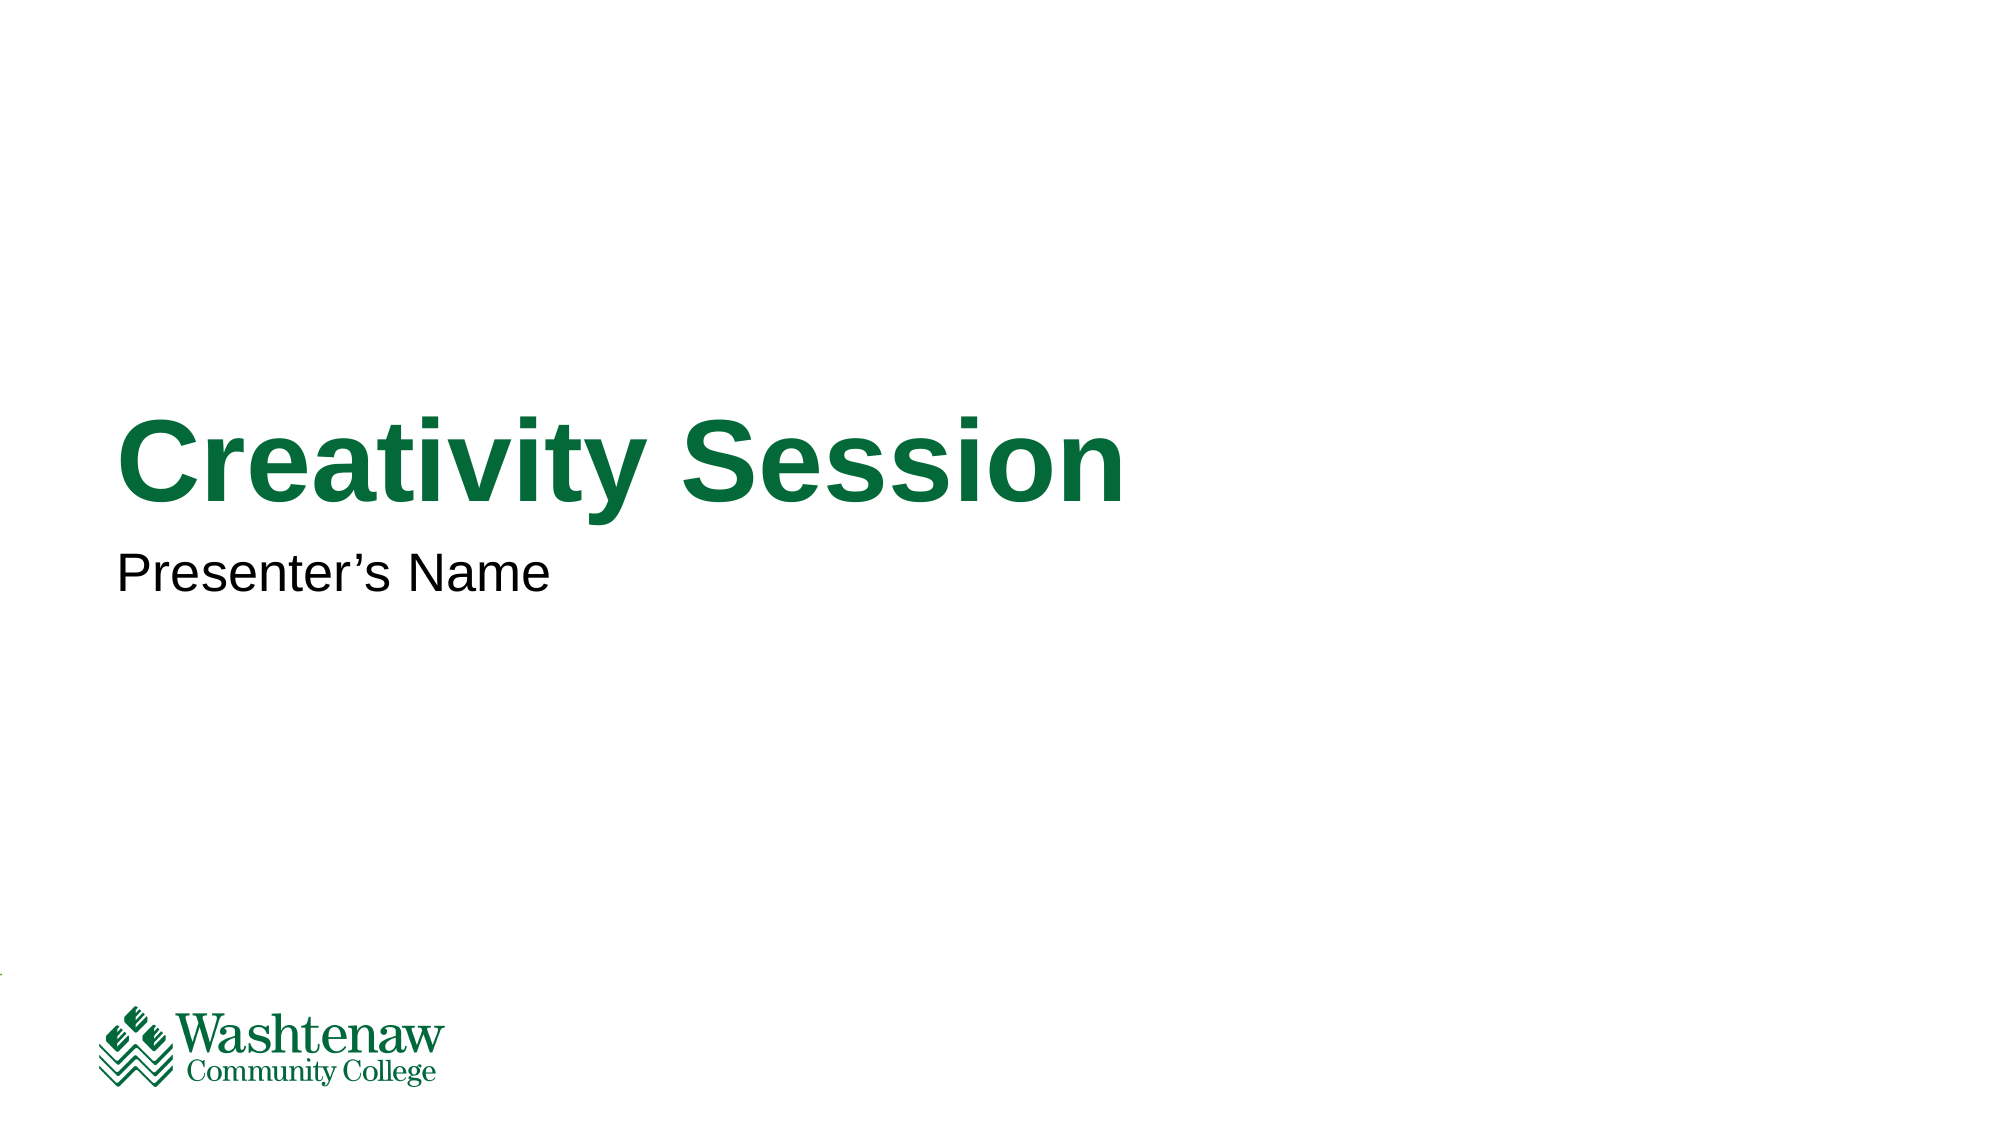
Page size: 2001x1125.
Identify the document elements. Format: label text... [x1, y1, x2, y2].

title Creativity Session [116, 224, 1834, 525]
subtitle Presenter’s Name [116, 529, 1835, 818]
picture [99, 1006, 445, 1087]
